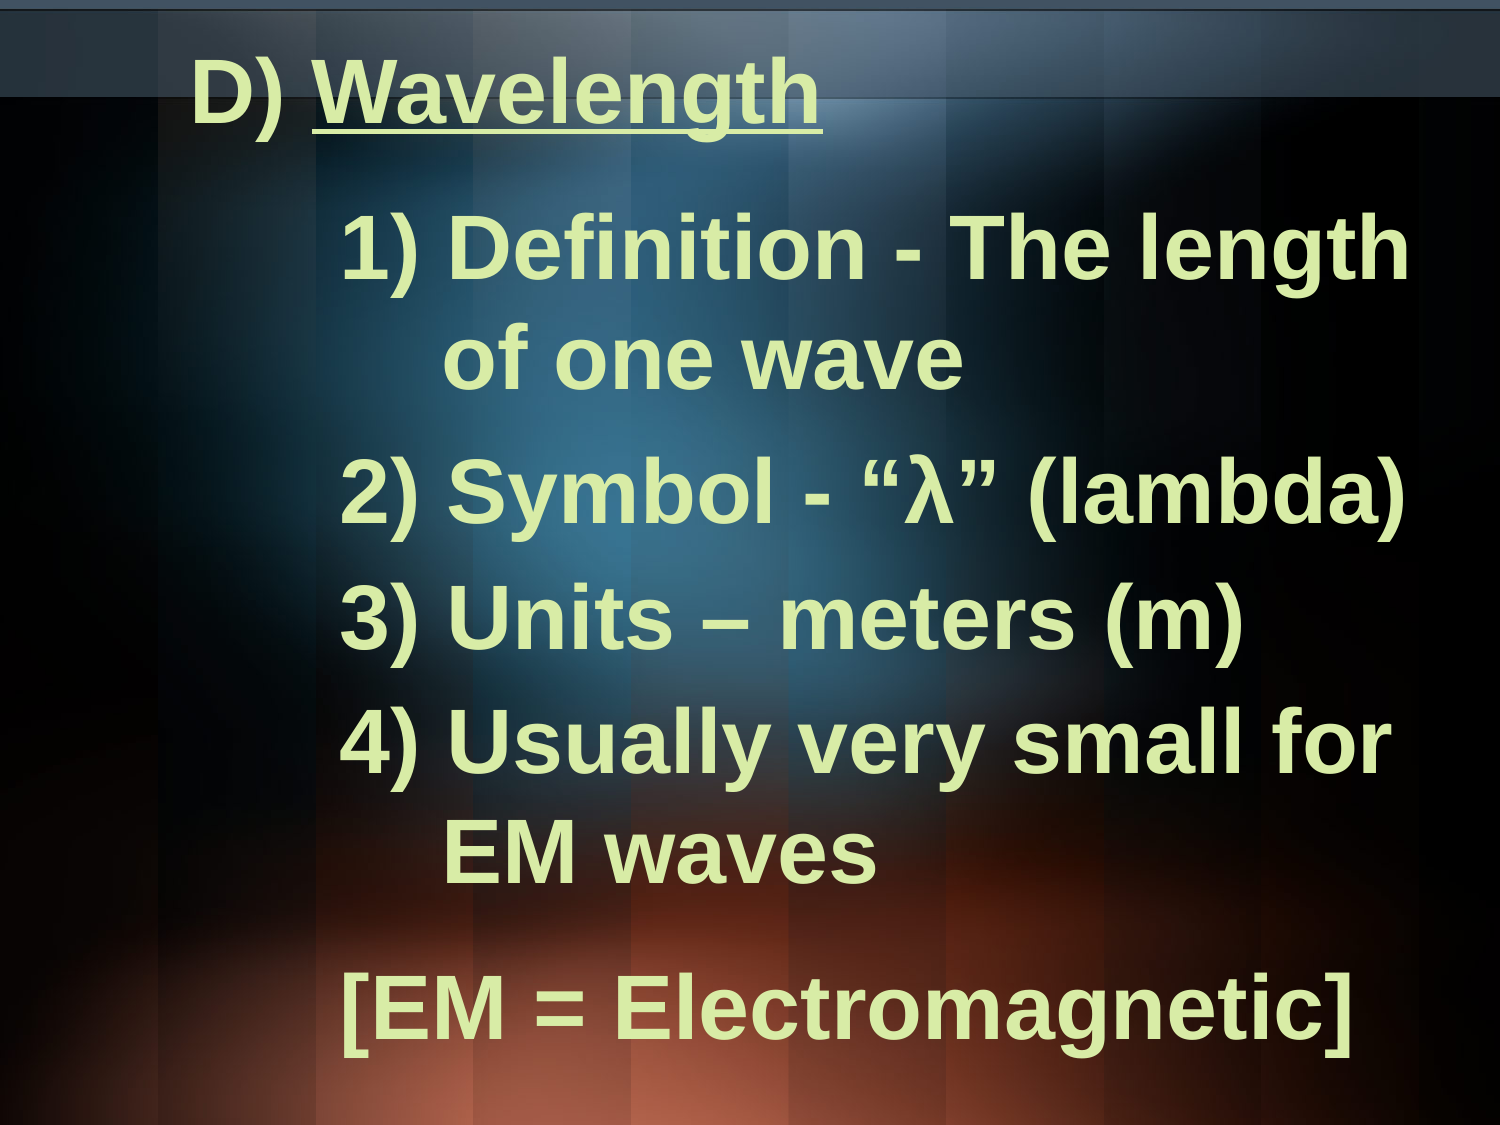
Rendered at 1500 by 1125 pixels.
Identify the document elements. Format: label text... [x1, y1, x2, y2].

picture [0, 0, 1500, 1125]
text_box 3) Units – meters (m) [24, 550, 1500, 674]
text_box D) Wavelength 1) Definition - The length of one wave [24, 24, 1463, 424]
text_box 4) Usually very small for EM waves [EM = Electromagnetic] [24, 674, 1500, 1066]
text_box 2) Symbol - “λ” (lambda) [24, 424, 1500, 550]
